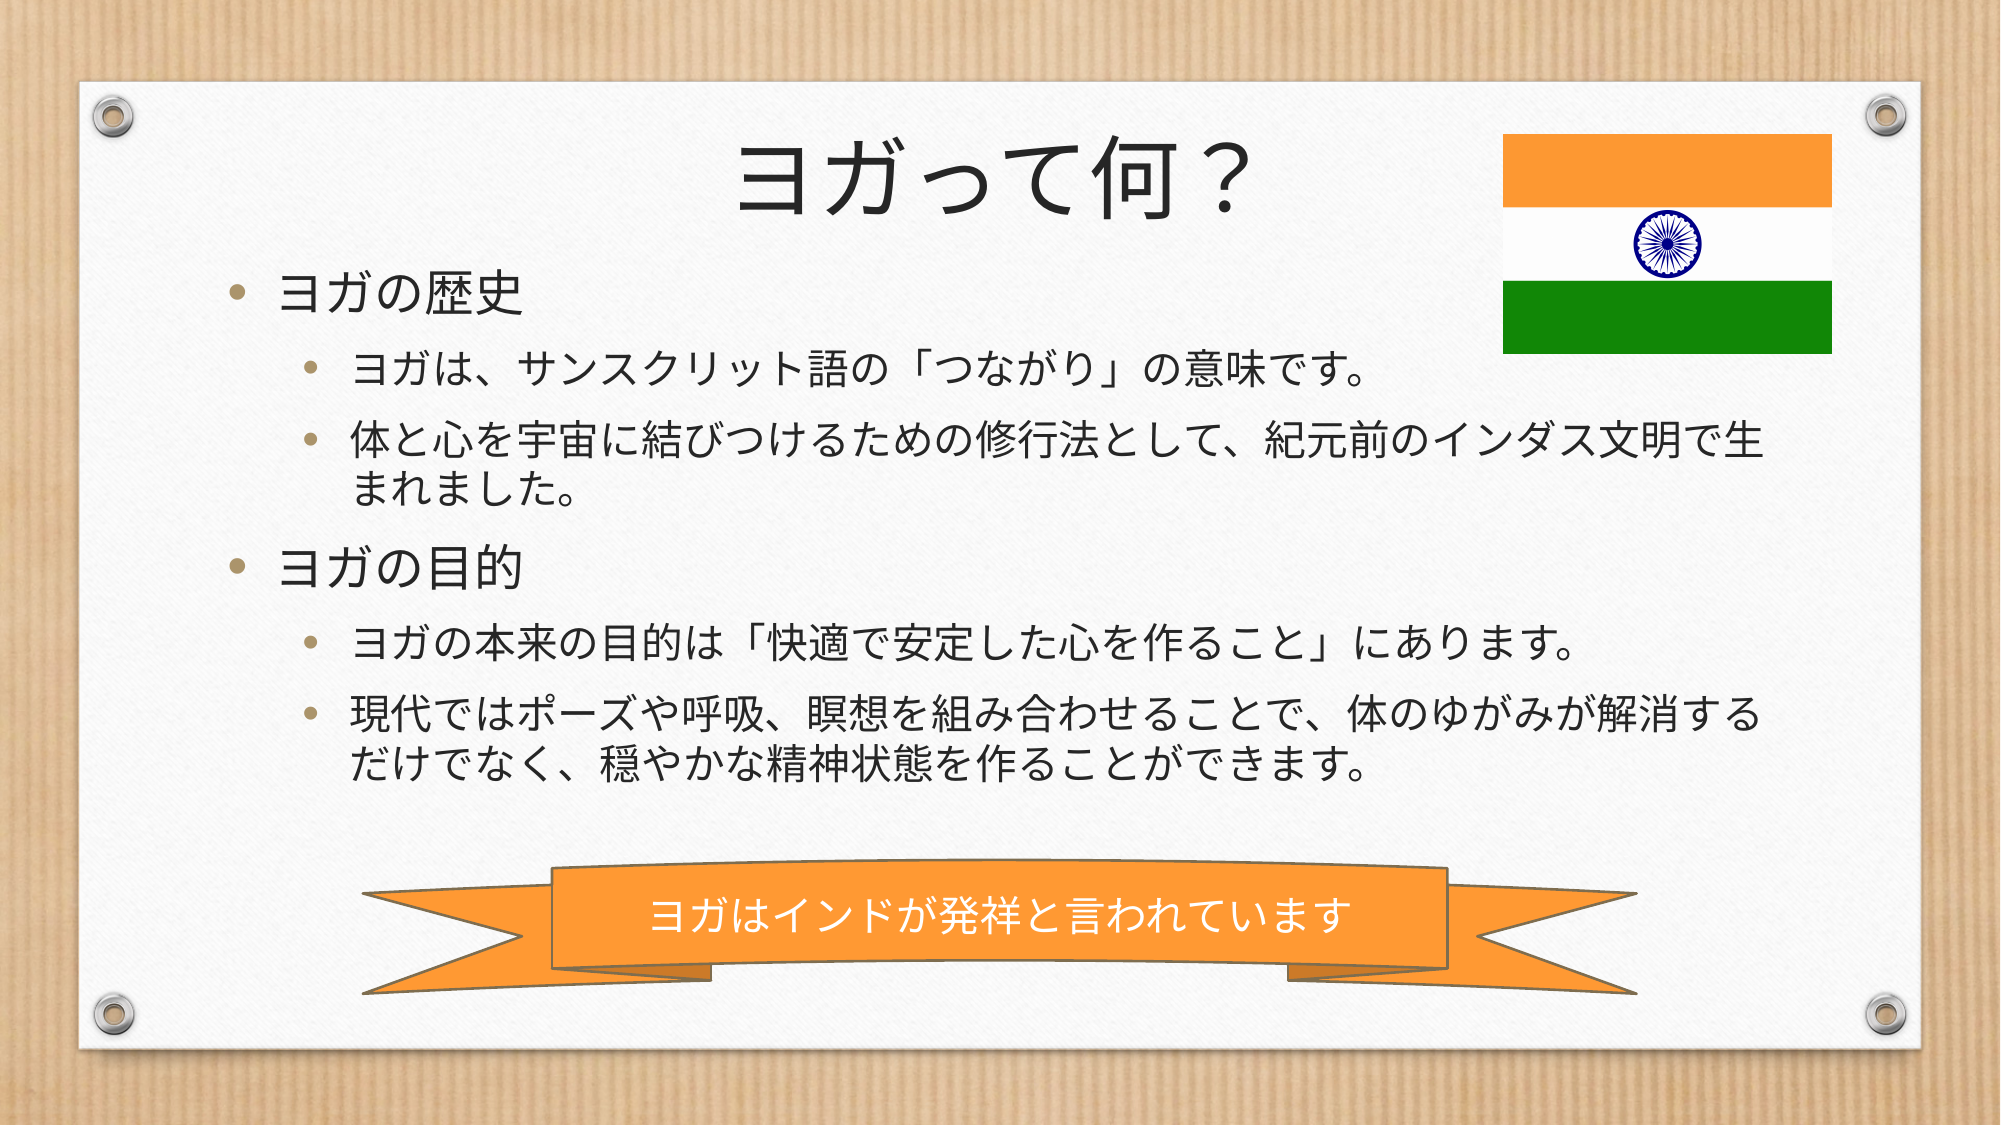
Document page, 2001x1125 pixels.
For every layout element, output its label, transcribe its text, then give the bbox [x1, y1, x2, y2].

list ヨガの歴史 ヨガは、サンスクリット語の「つながり」の意味です。 体と心を宇宙に結びつけるための修行法として、紀元前のインダス文明で生まれました。 ヨガの目的 ヨガの本来の目的は「快適で安定した心を作ること」にあります。 現代ではポーズや呼吸、瞑想を組み合わせることで、体のゆがみが解消するだけでなく、穏やかな精神状態を作ることができます。 [212, 253, 1788, 927]
text_box ヨガはインドが発祥と言われています [361, 858, 1638, 996]
picture [0, 0, 2001, 1125]
title ヨガって何？ [212, 90, 1788, 253]
